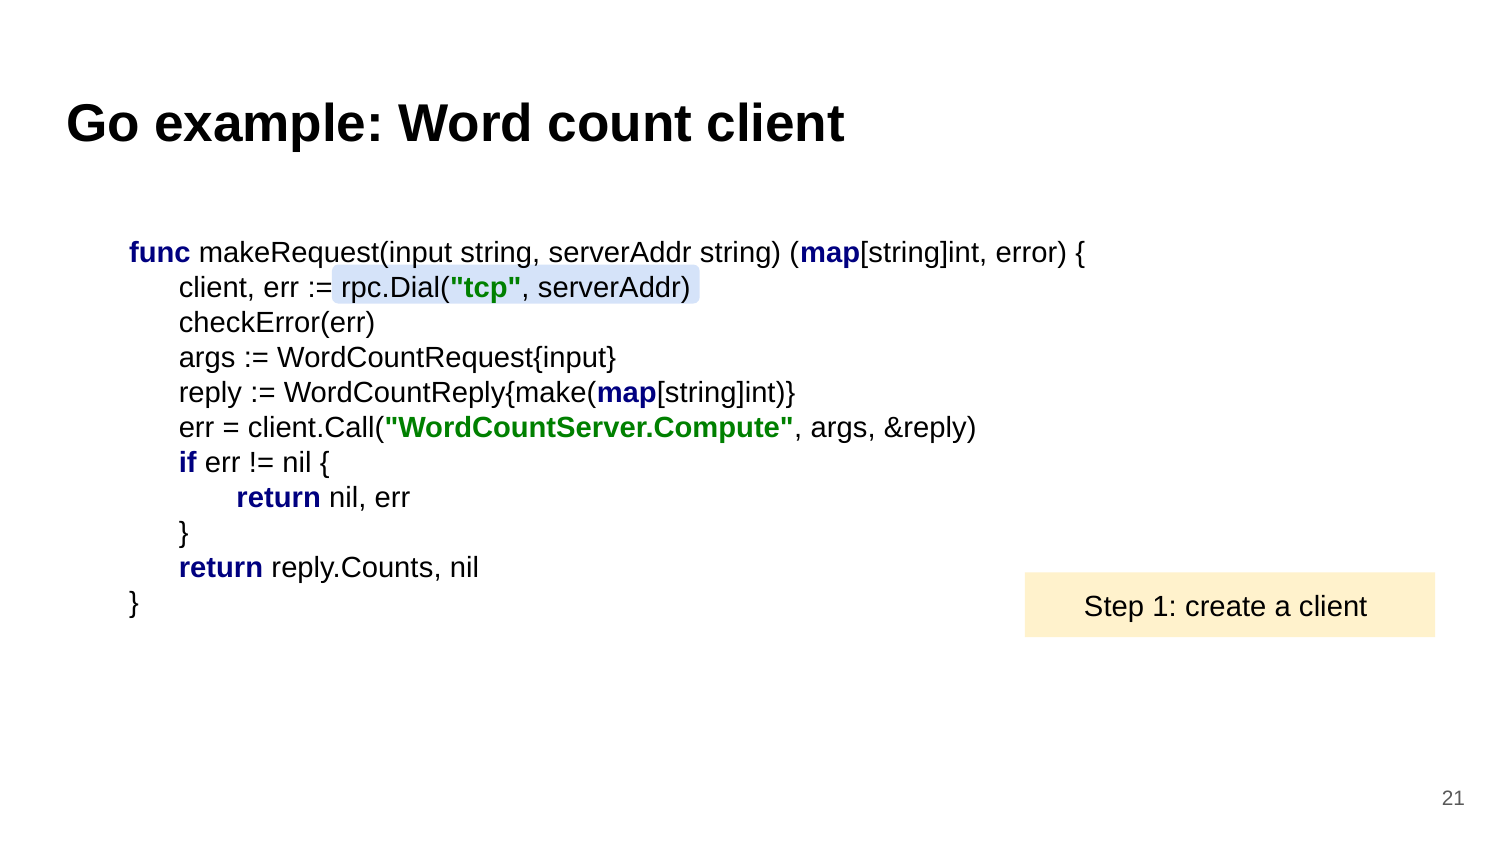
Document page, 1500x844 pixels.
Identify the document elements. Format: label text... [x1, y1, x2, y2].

text_box func makeRequest(input string, serverAddr string) (map[string]int, error) { client, err := rpc.Dial("tcp", serverAddr) checkError(err) args := WordCountRequest{input} reply := WordCountReply{make(map[string]int)} err = client.Call("WordCountServer.Compute", args, &reply) if err != nil { return nil, err } return reply.Counts, nil } [114, 218, 1171, 706]
slide_number 21 [1389, 764, 1480, 830]
text_box Step 1: create a client [1024, 572, 1436, 638]
title Go example: Word count client [51, 72, 1449, 167]
